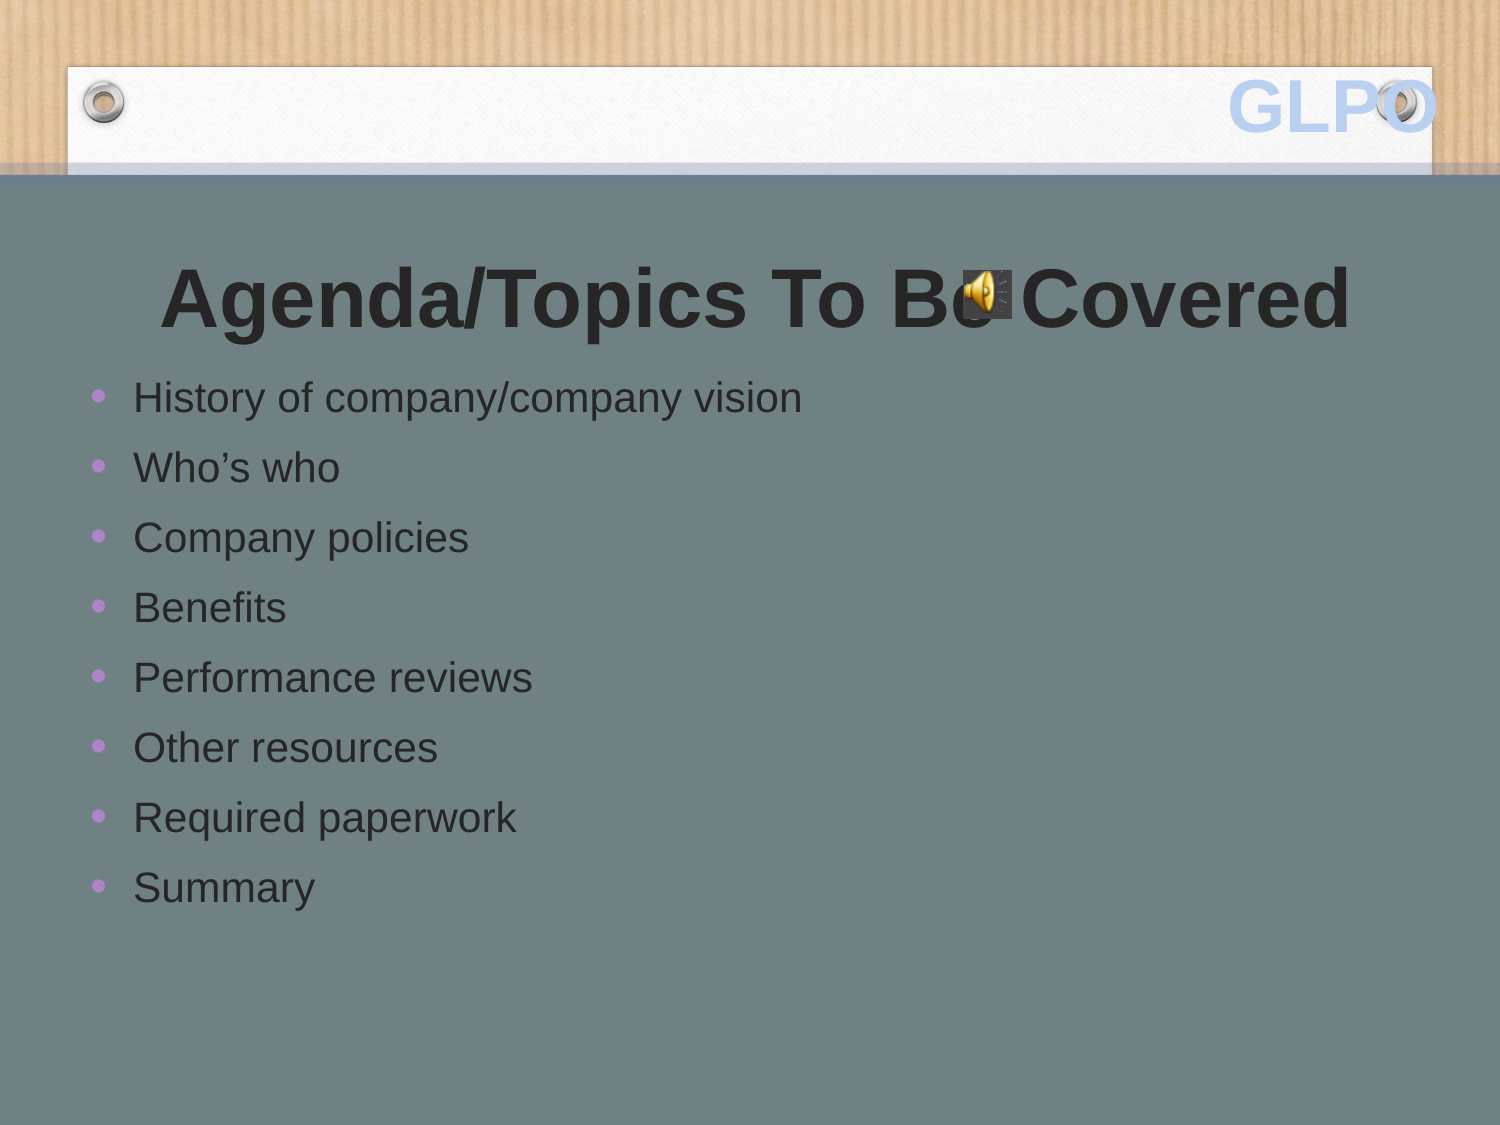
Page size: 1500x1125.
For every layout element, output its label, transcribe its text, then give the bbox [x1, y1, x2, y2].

text_box [0, 162, 1500, 188]
text_box GLPO [1212, 49, 1463, 155]
picture [0, 0, 1500, 162]
picture [962, 269, 1013, 320]
list History of company/company vision Who’s who Company policies Benefits Performance reviews Other resources Required paperwork Summary [75, 362, 1438, 925]
title Agenda/Topics To Be Covered [75, 224, 1438, 362]
